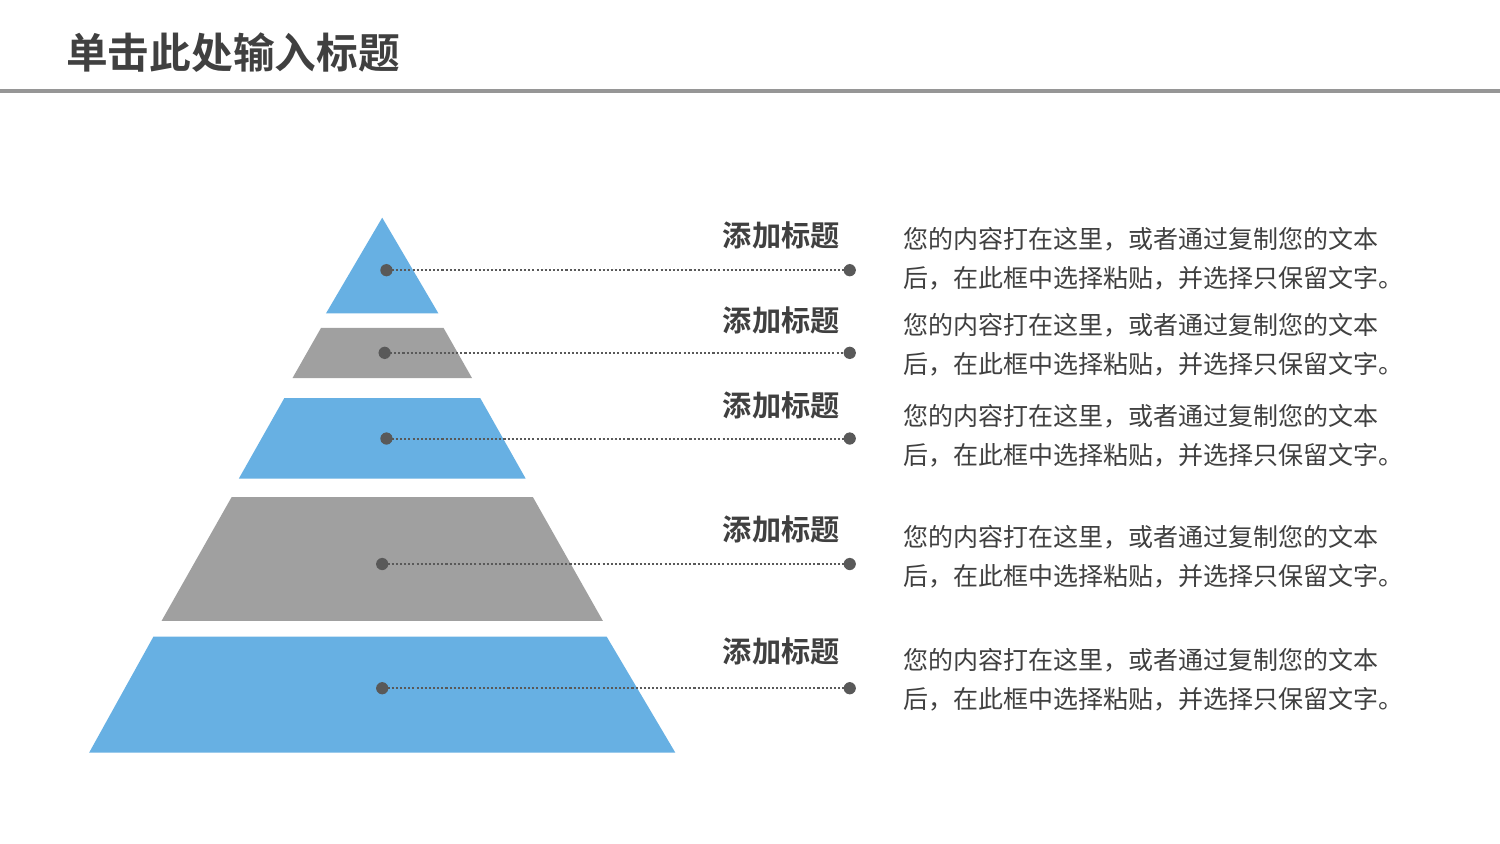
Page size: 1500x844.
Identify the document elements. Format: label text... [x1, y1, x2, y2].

text_box [324, 215, 441, 316]
text_box 添加标题 [711, 296, 852, 344]
text_box [159, 494, 605, 623]
text_box 添加标题 [711, 380, 852, 428]
text_box 您的内容打在这里，或者通过复制您的文本后，在此框中选择粘贴，并选择只保留文字。 [891, 385, 1413, 476]
text_box 您的内容打在这里，或者通过复制您的文本后，在此框中选择粘贴，并选择只保留文字。 [891, 629, 1413, 720]
text_box 您的内容打在这里，或者通过复制您的文本后，在此框中选择粘贴，并选择只保留文字。 [891, 506, 1413, 596]
text_box 添加标题 [711, 627, 852, 675]
text_box 添加标题 [711, 211, 852, 258]
text_box 单击此处输入标题 [51, 9, 443, 85]
text_box [290, 325, 474, 381]
text_box [236, 395, 528, 481]
text_box 您的内容打在这里，或者通过复制您的文本后，在此框中选择粘贴，并选择只保留文字。 [891, 299, 1413, 385]
text_box 您的内容打在这里，或者通过复制您的文本后，在此框中选择粘贴，并选择只保留文字。 [891, 209, 1413, 299]
text_box 添加标题 [711, 505, 852, 552]
text_box [87, 634, 678, 755]
